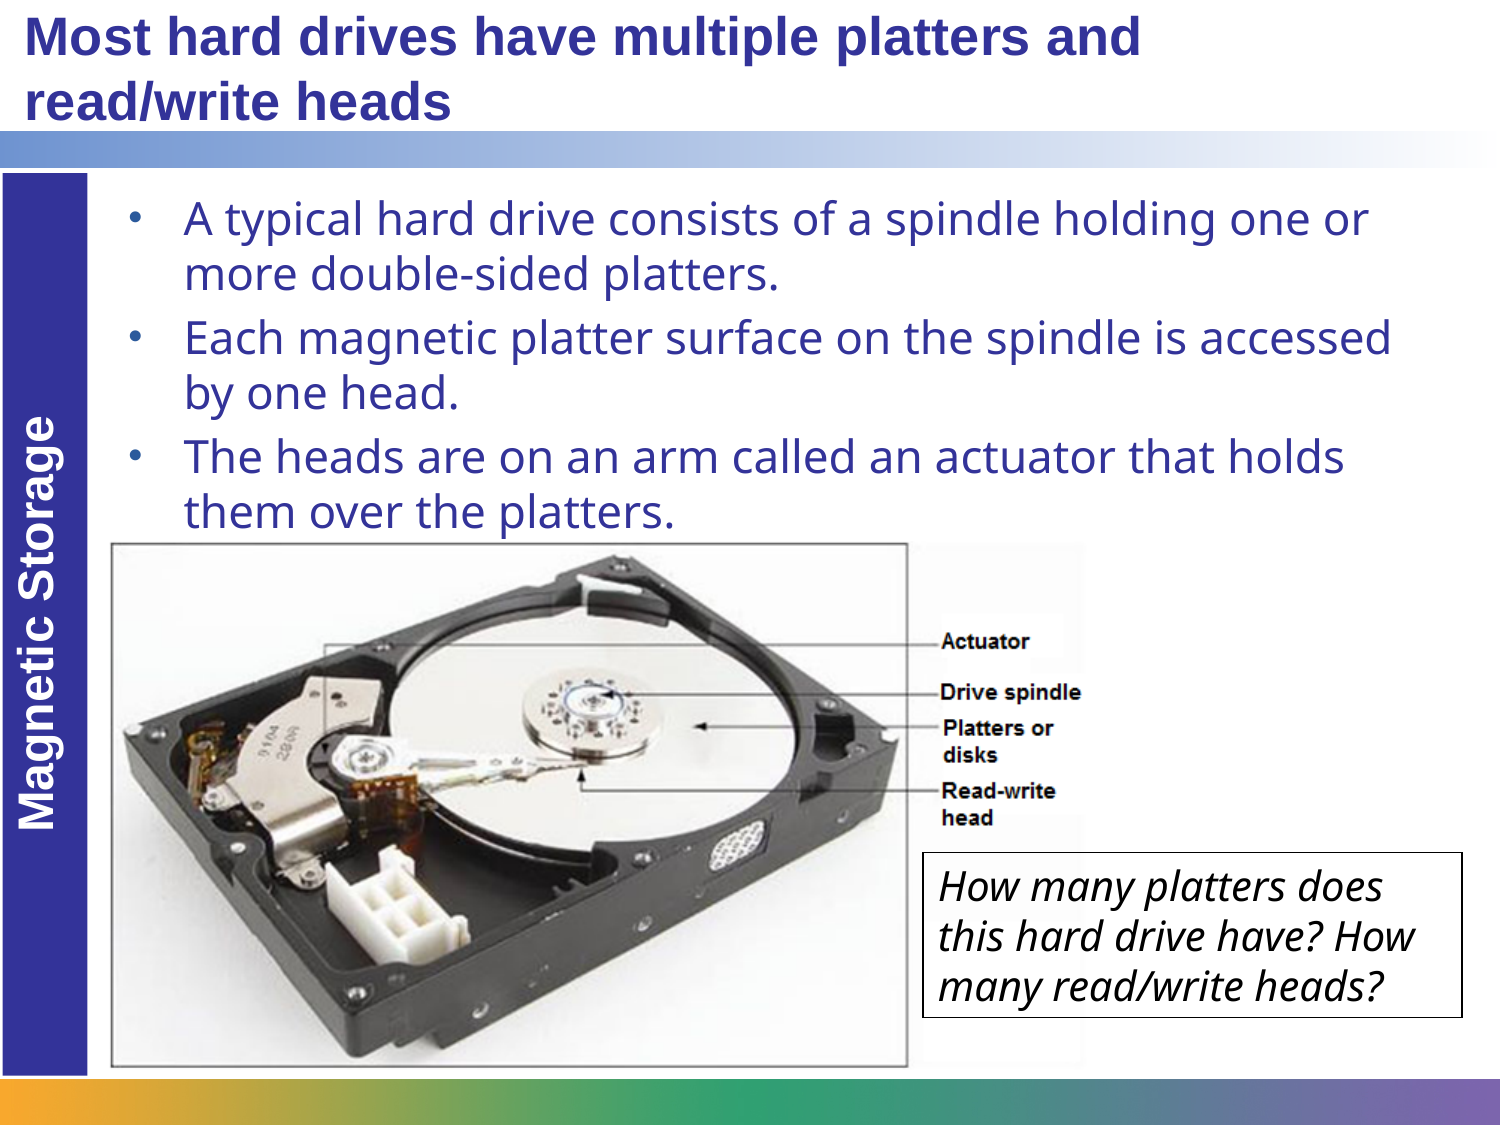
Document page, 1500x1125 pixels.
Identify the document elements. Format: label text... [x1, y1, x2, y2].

picture [107, 540, 1089, 1071]
picture [0, 1079, 1500, 1125]
list A typical hard drive consists of a spindle holding one or more double-sided platters. Each magnetic platter surface on the spindle is accessed by one head. The heads are on an arm called an actuator that holds them over the platters. [111, 181, 1462, 486]
title Most hard drives have multiple platters and read/write heads [9, 0, 1425, 136]
text_box How many platters does this hard drive have? How many read/write heads? [1094, 852, 1463, 1018]
text_box Magnetic Storage [2, 173, 88, 1076]
